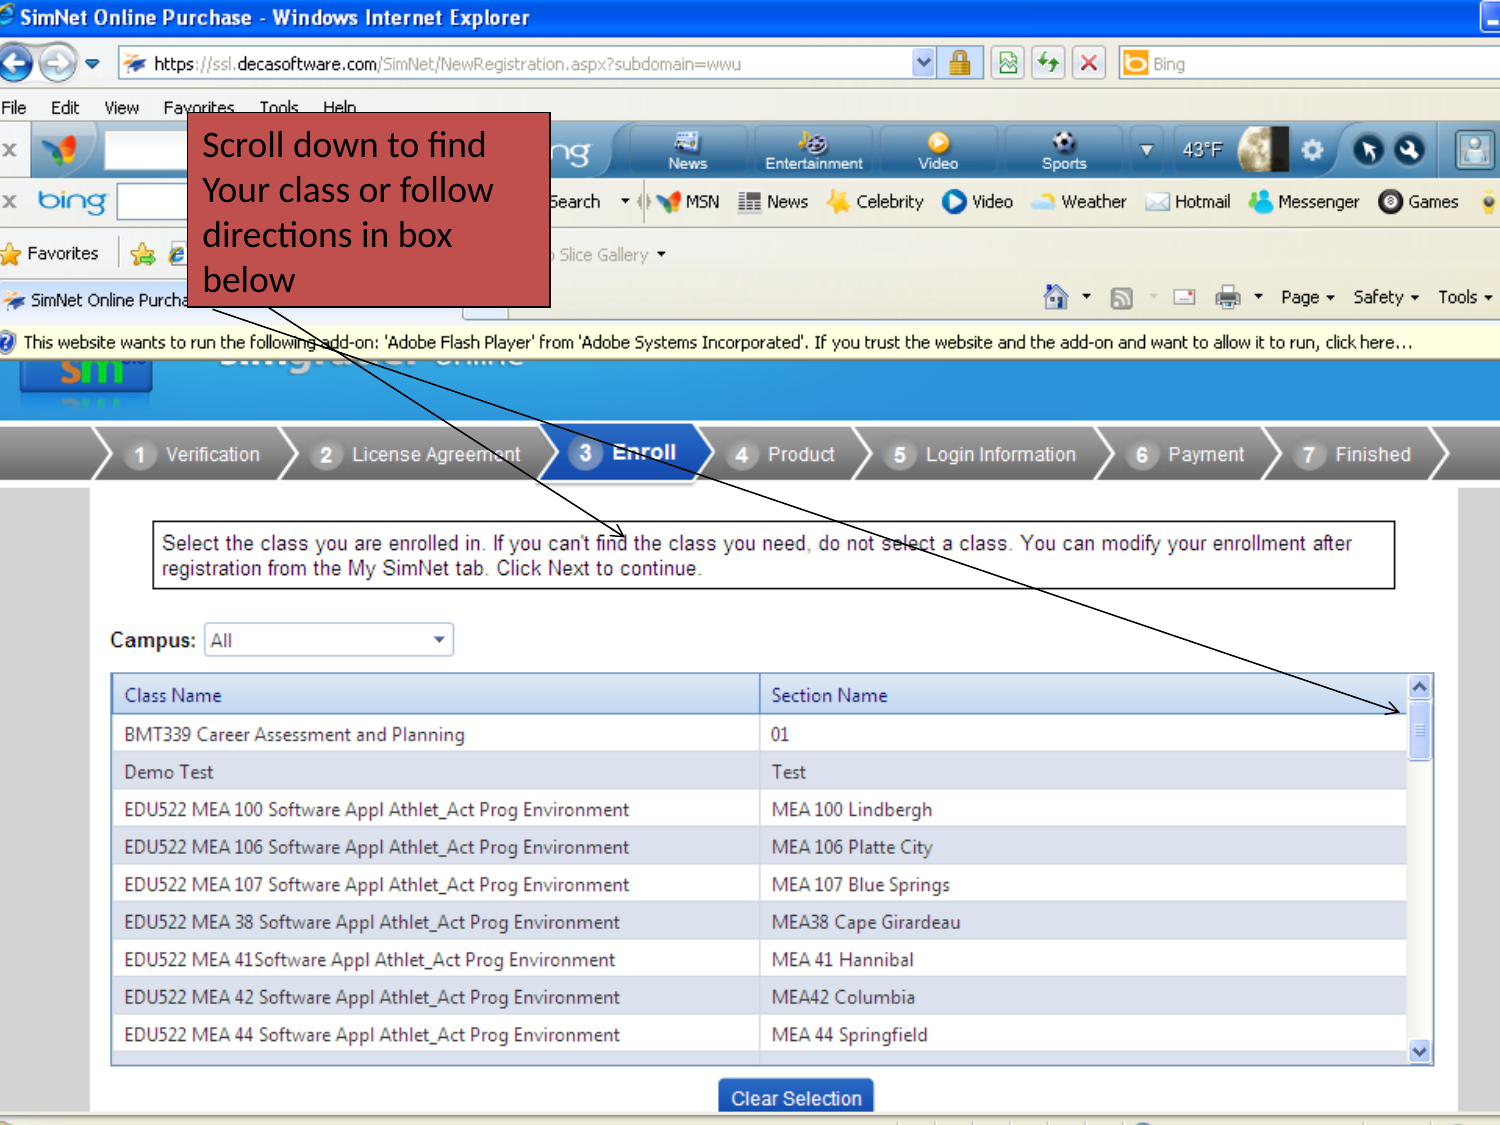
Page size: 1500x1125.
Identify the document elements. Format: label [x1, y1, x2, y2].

text_box [237, 287, 626, 307]
picture [0, 0, 1500, 1125]
text_box [212, 309, 1401, 713]
